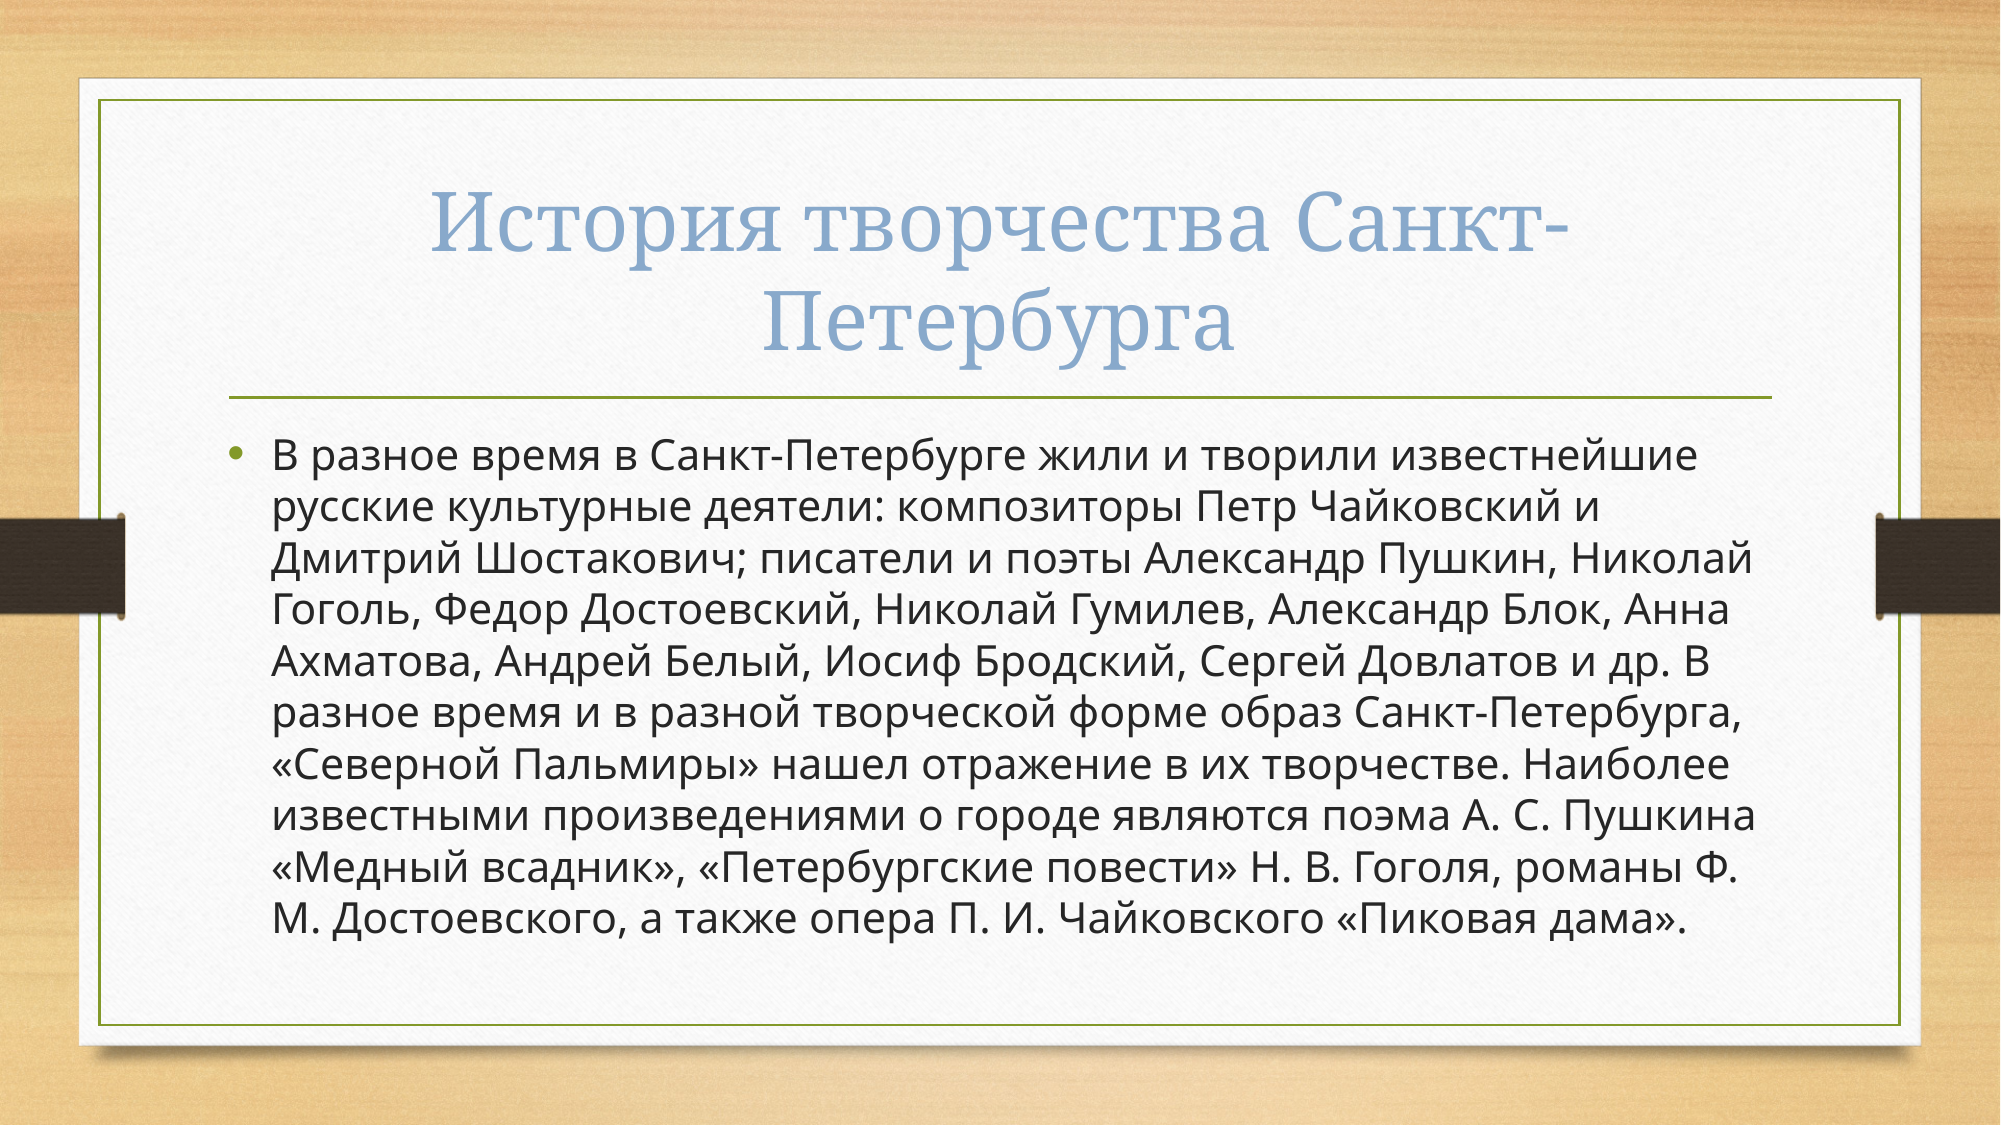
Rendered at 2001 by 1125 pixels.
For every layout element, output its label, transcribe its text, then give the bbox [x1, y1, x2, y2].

picture [0, 0, 2001, 1125]
title История творчества Санкт-Петербурга [212, 161, 1788, 375]
list В разное время в Санкт-Петербурге жили и творили известнейшие русские культурные деятели: композиторы Петр Чайковский и Дмитрий Шостакович; писатели и поэты Александр Пушкин, Николай Гоголь, Федор Достоевский, Николай Гумилев, Александр Блок, Анна Ахматова, Андрей Белый, Иосиф Бродский, Сергей Довлатов и др. В разное время и в разной творческой форме образ Санкт-Петербурга, «Северной Пальмиры» нашел отражение в их творчестве. Наиболее известными произведениями о городе являются поэма А. С. Пушкина «Медный всадник», «Петербургские повести» Н. В. Гоголя, романы Ф. М. Достоевского, а также опера П. И. Чайковского «Пиковая дама». [212, 419, 1788, 964]
